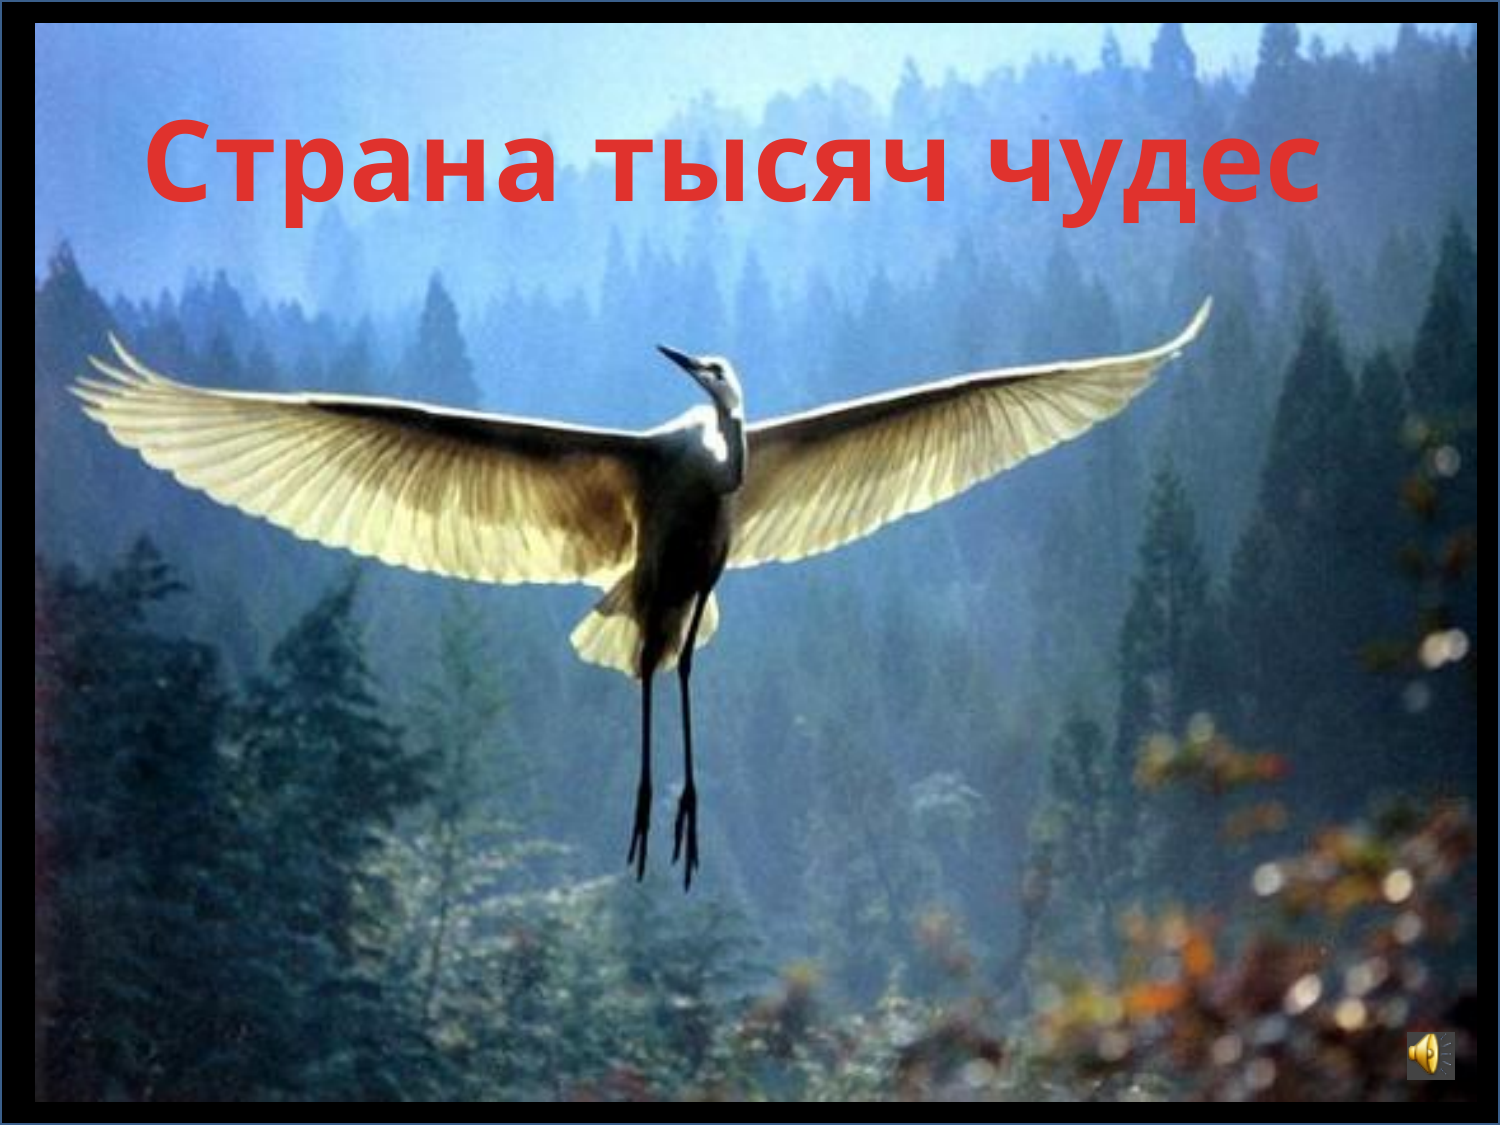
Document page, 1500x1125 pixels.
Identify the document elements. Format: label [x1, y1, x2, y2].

picture [1406, 1031, 1457, 1082]
text_box [0, 0, 1500, 1125]
